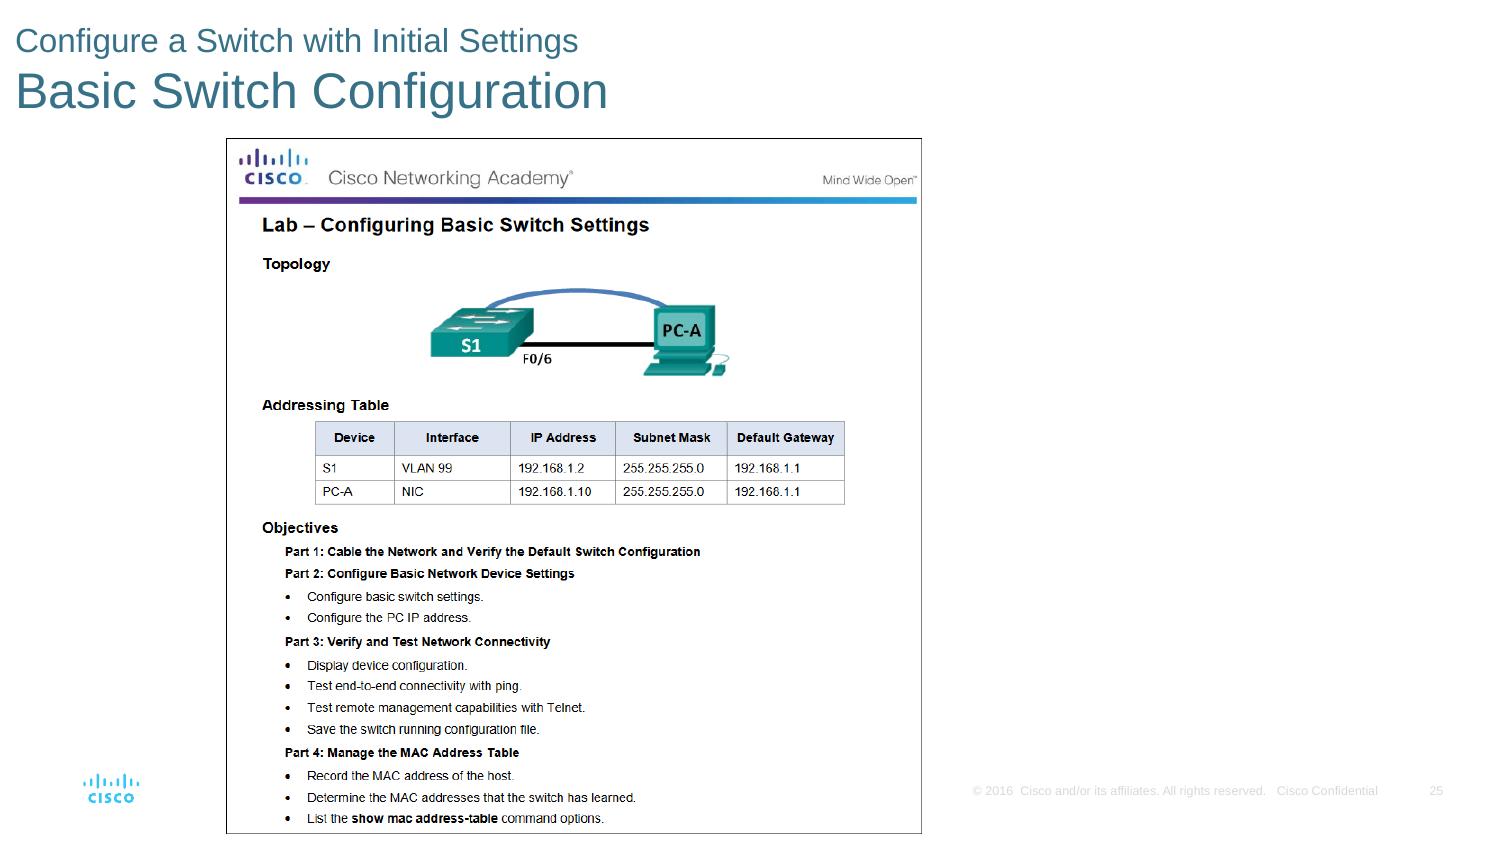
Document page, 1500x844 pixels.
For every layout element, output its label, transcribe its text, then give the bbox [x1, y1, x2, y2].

title Configure a Switch with Initial Settings Basic Switch Configuration [0, 6, 1500, 131]
picture [225, 138, 922, 834]
